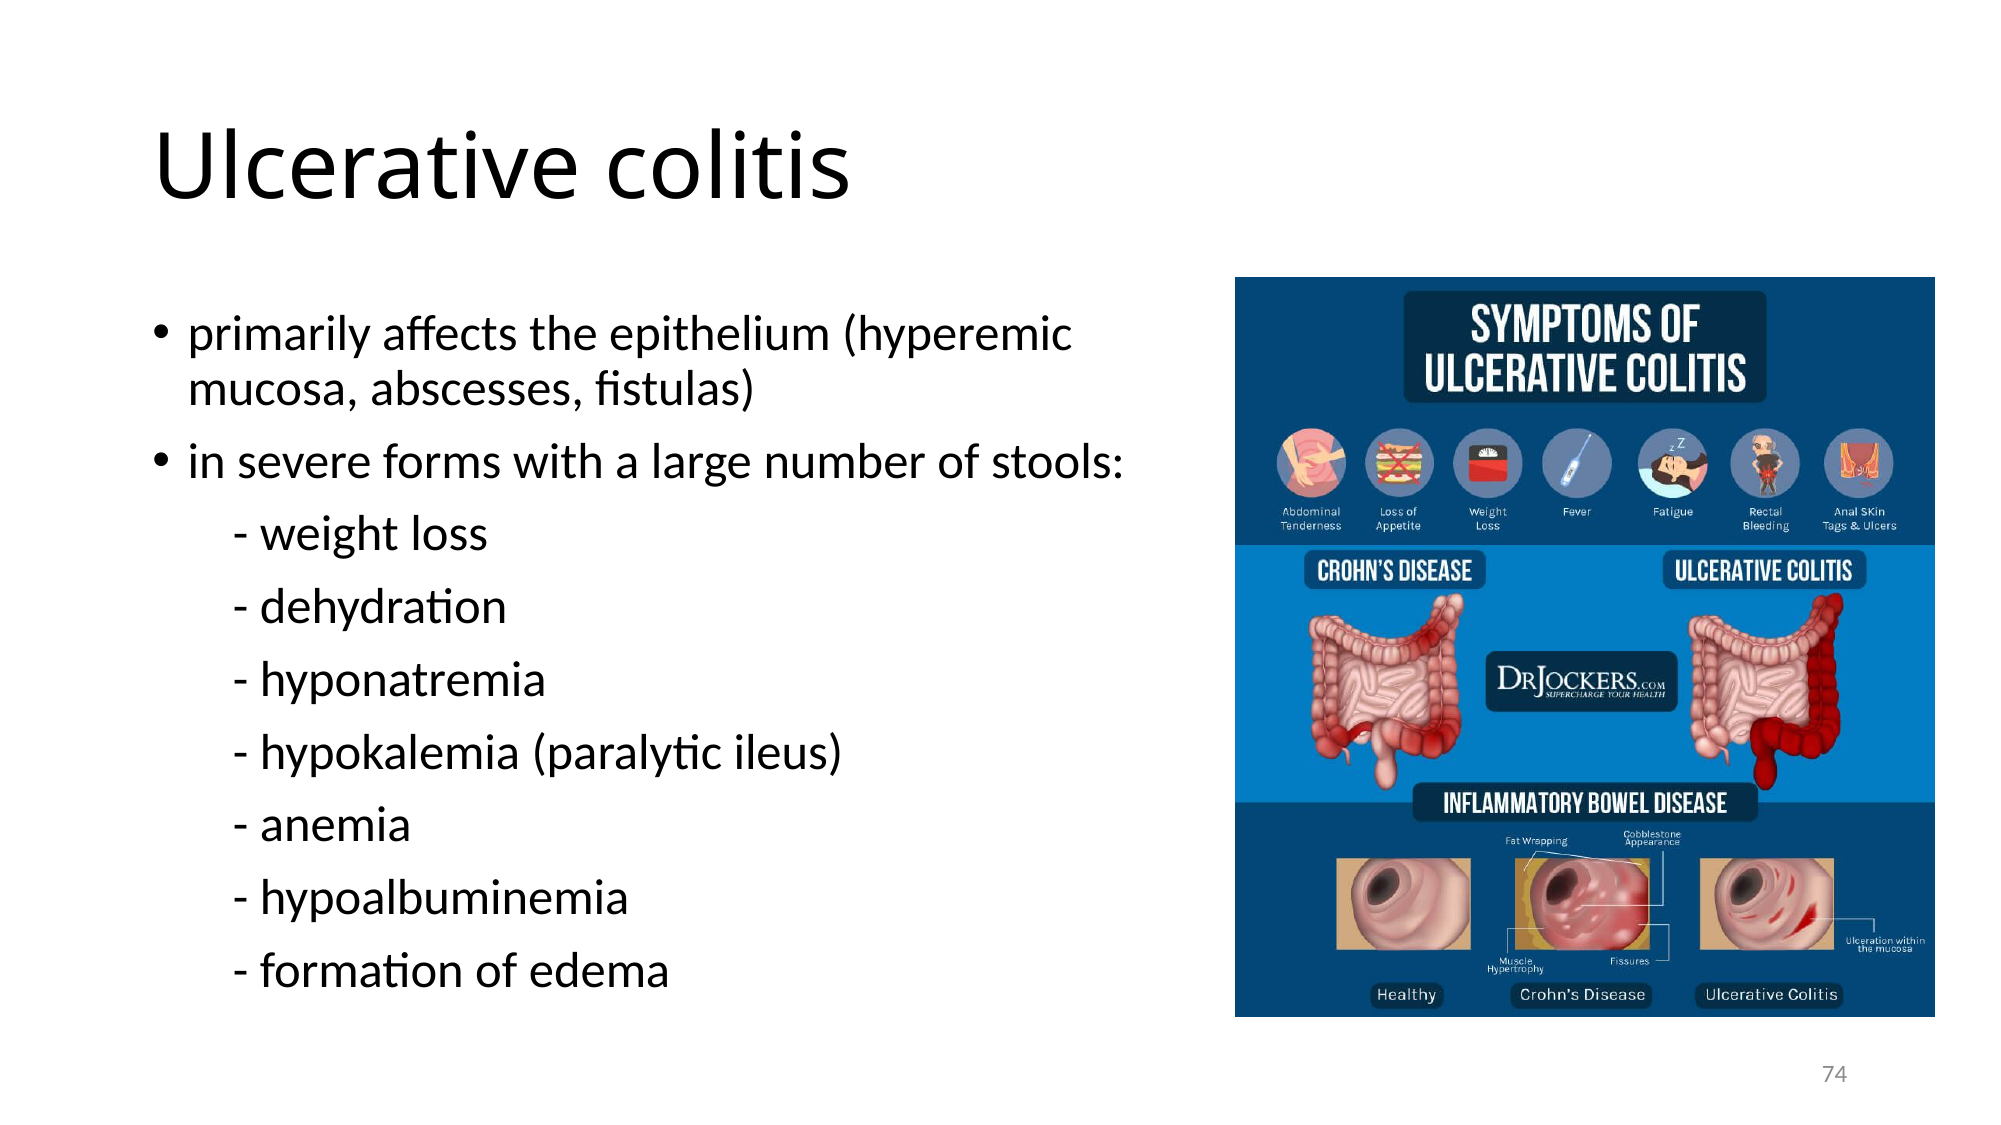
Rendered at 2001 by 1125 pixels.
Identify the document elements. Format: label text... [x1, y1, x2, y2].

list primarily affects the epithelium (hyperemic mucosa, abscesses, fistulas) in severe forms with a large number of stools: - weight loss - dehydration - hyponatremia - hypokalemia (paralytic ileus) - anemia - hypoalbuminemia - formation of edema [137, 299, 1234, 1014]
slide_number 74 [1412, 1042, 1863, 1103]
picture [1234, 277, 1935, 1017]
title Ulcerative colitis [137, 59, 1863, 278]
